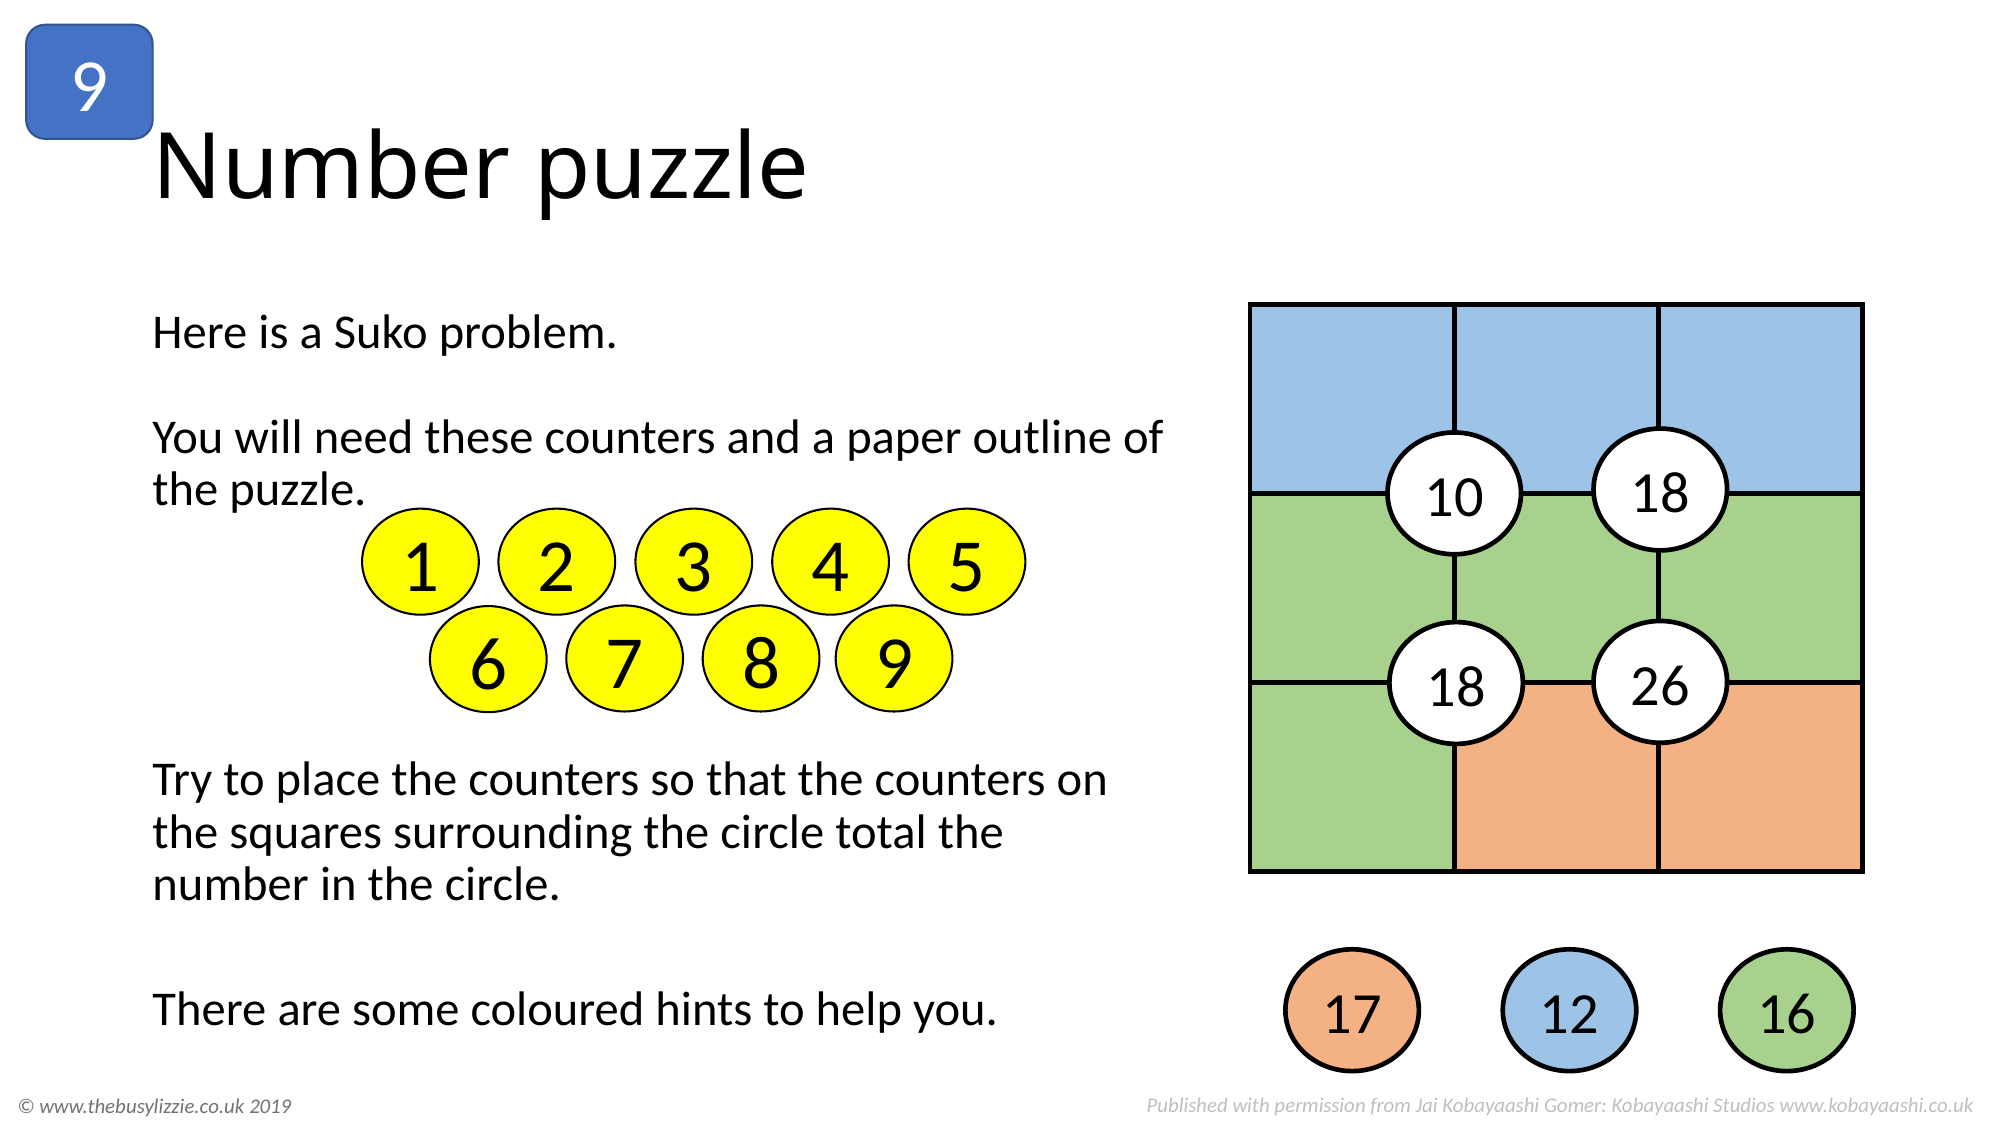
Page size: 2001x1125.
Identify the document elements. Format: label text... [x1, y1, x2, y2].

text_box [1250, 304, 1863, 1072]
title Number puzzle [137, 59, 1863, 278]
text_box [361, 508, 1026, 713]
text_box 9 [25, 23, 154, 140]
list Here is a Suko problem. You will need these counters and a paper outline of the puzzle. Try to place the counters so that the counters on the squares surrounding the circle total the number in the circle. There are some coloured hints to help you. [137, 299, 1186, 1049]
text_box Published with permission from Jai Kobayaashi Gomer: Kobayaashi Studios www.kobayaashi.co.uk [1131, 1084, 2000, 1125]
text_box © www.thebusylizzie.co.uk 2019 [2, 1085, 307, 1125]
